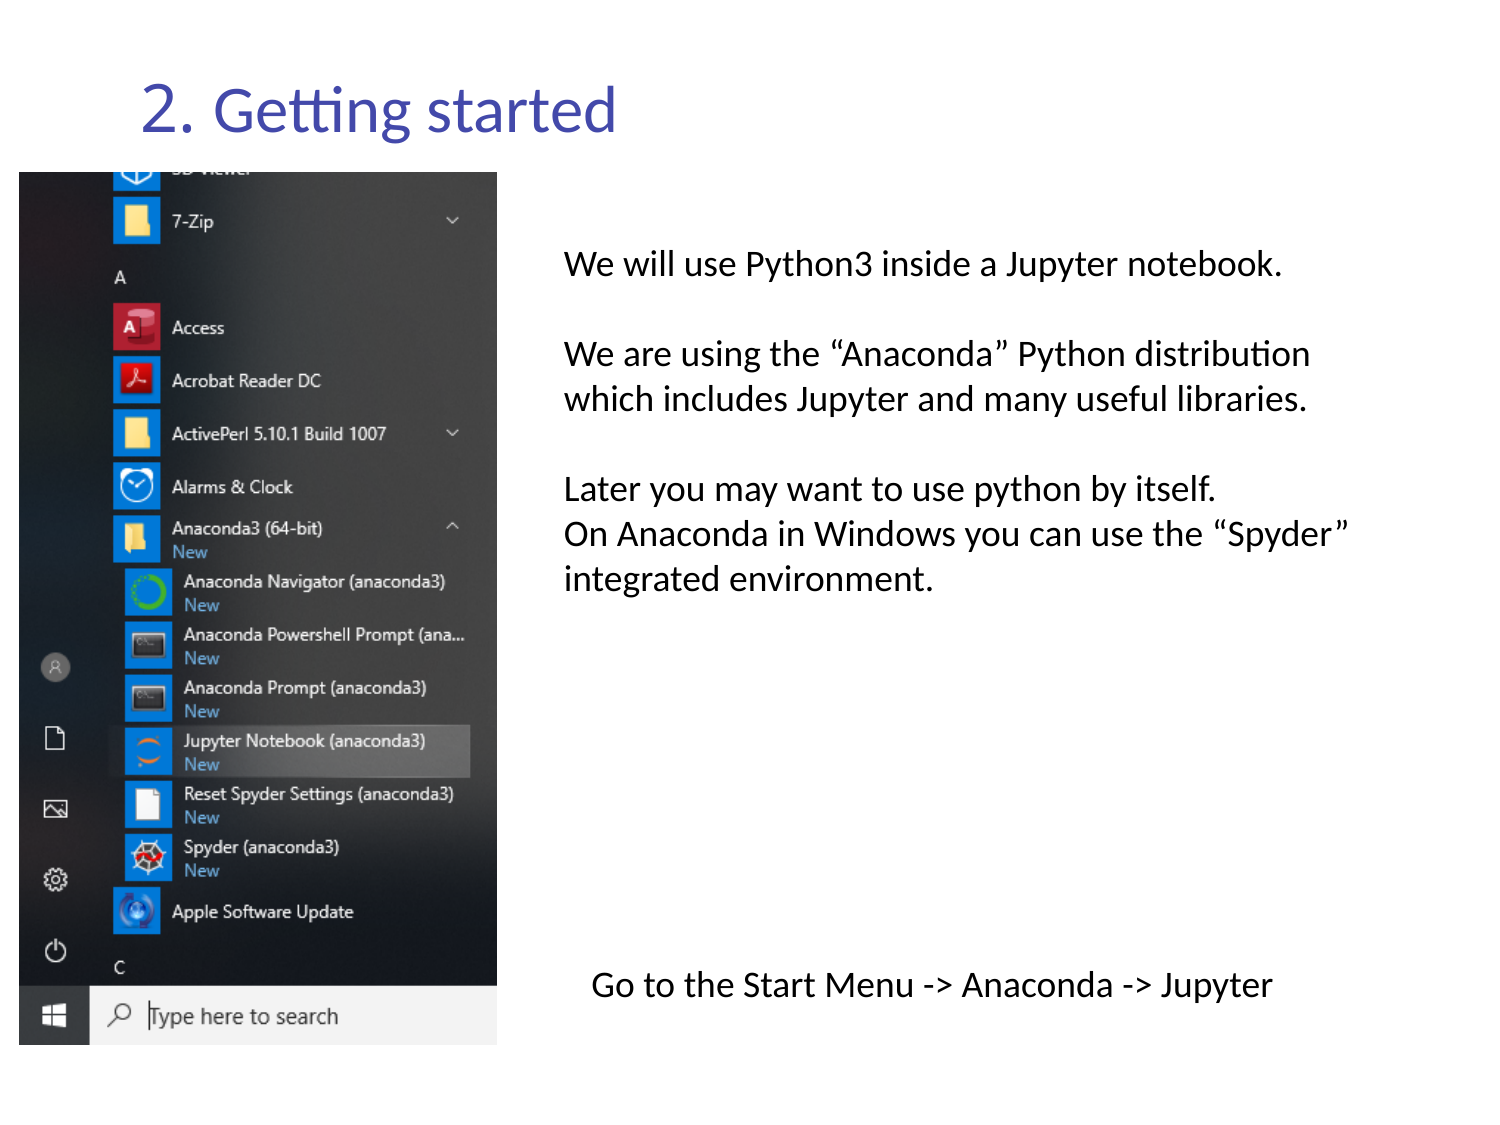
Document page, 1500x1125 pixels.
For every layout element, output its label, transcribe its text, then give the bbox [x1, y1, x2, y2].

text_box 2. Getting started [114, 57, 628, 155]
text_box We will use Python3 inside a Jupyter notebook. We are using the “Anaconda” Python distribution which includes Jupyter and many useful libraries. Later you may want to use python by itself. On Anaconda in Windows you can use the “Spyder” integrated environment. [549, 231, 1412, 697]
picture [18, 172, 497, 1046]
text_box Go to the Start Menu -> Anaconda -> Jupyter [576, 952, 1298, 1012]
